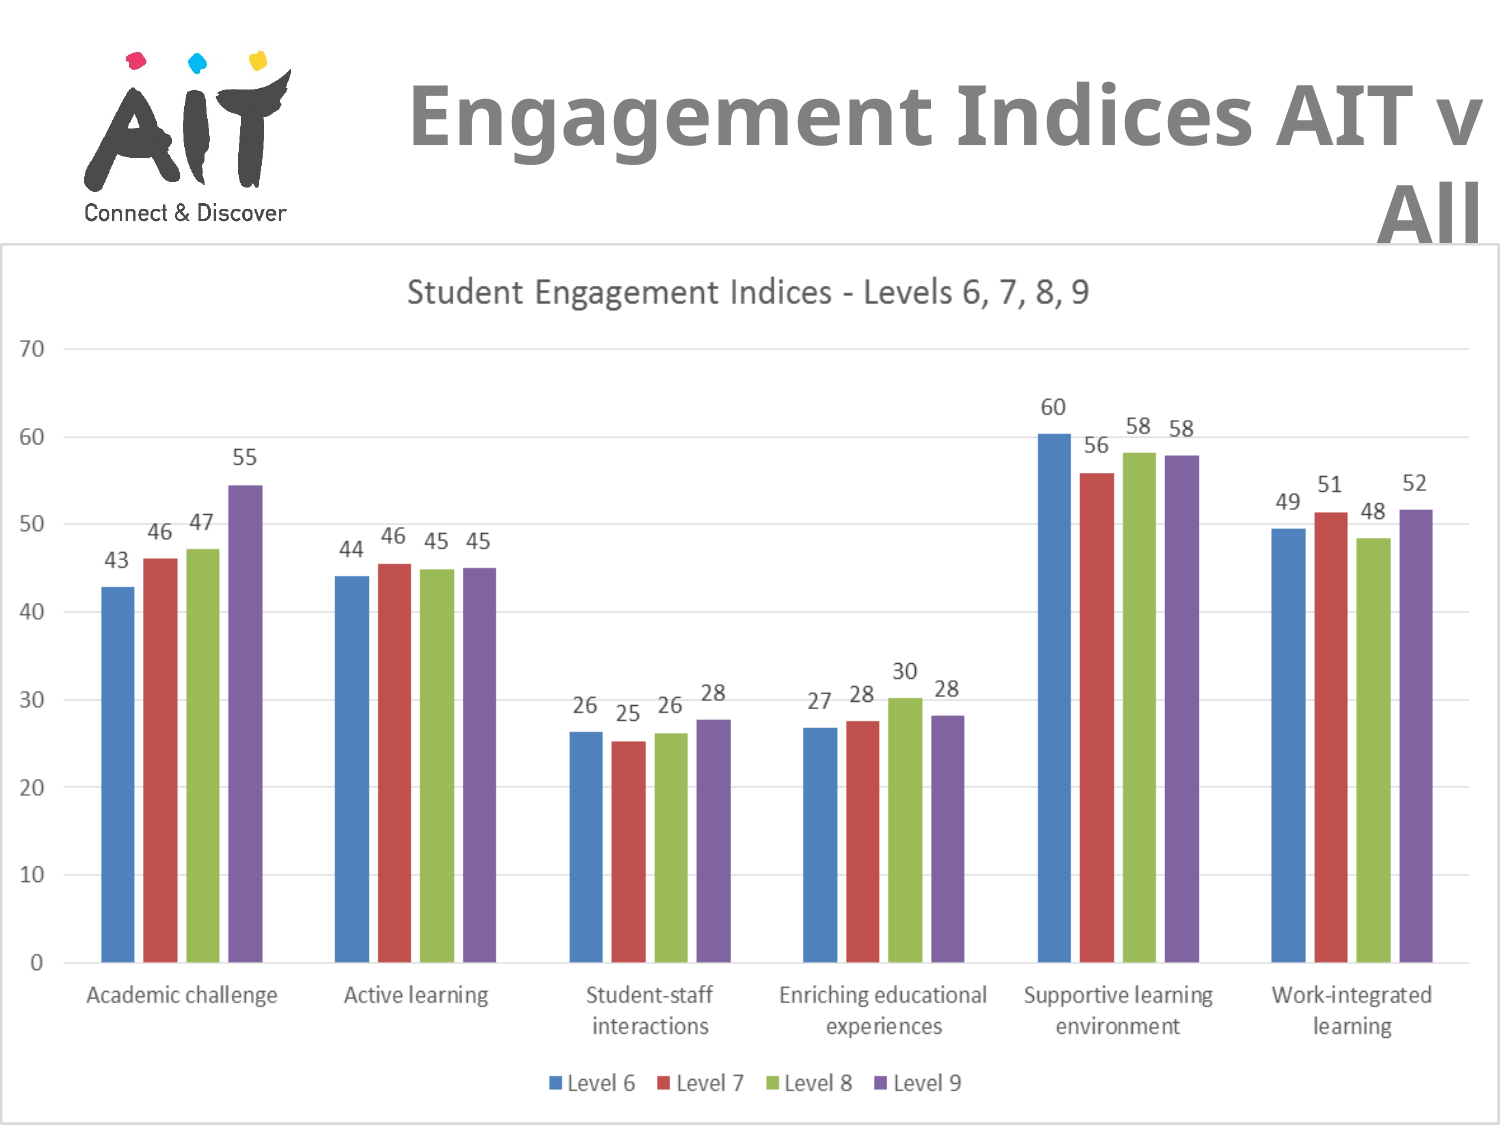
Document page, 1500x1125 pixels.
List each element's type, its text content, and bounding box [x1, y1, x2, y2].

text_box Engagement Indices AIT v All [269, 54, 1500, 242]
picture [64, 46, 315, 233]
picture [0, 243, 1500, 1125]
